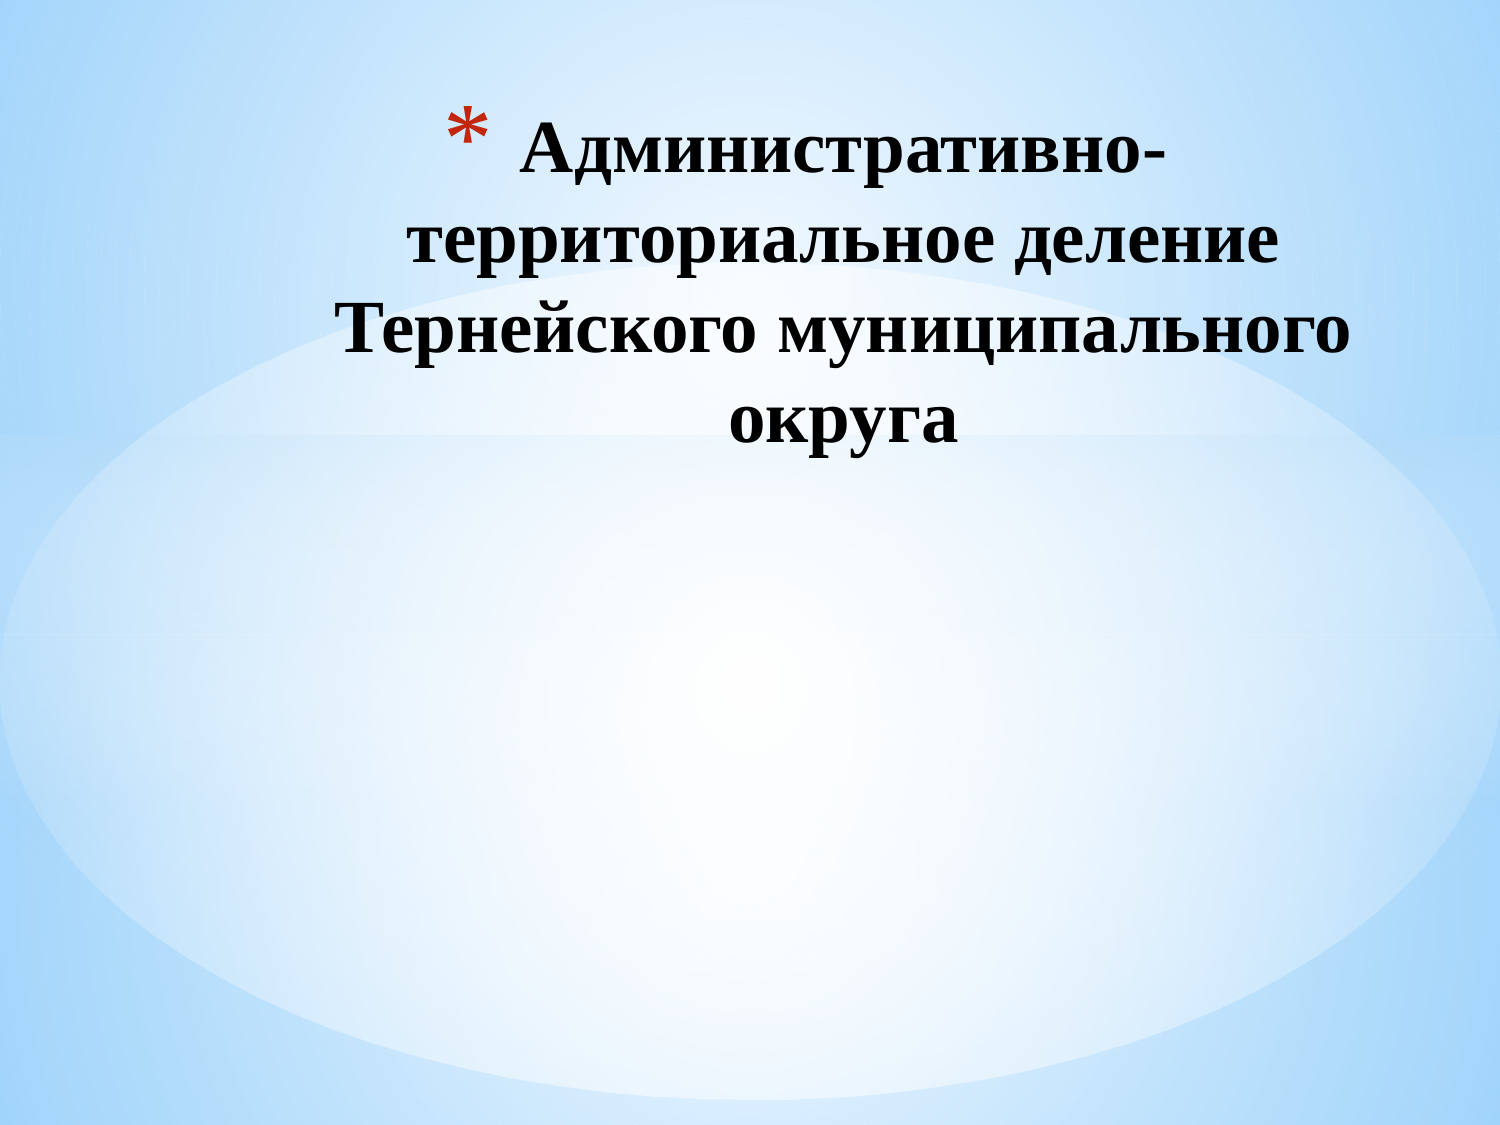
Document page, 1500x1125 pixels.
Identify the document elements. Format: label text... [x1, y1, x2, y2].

title Административно-территориальное деление Тернейского муниципального округа [112, 90, 1471, 728]
